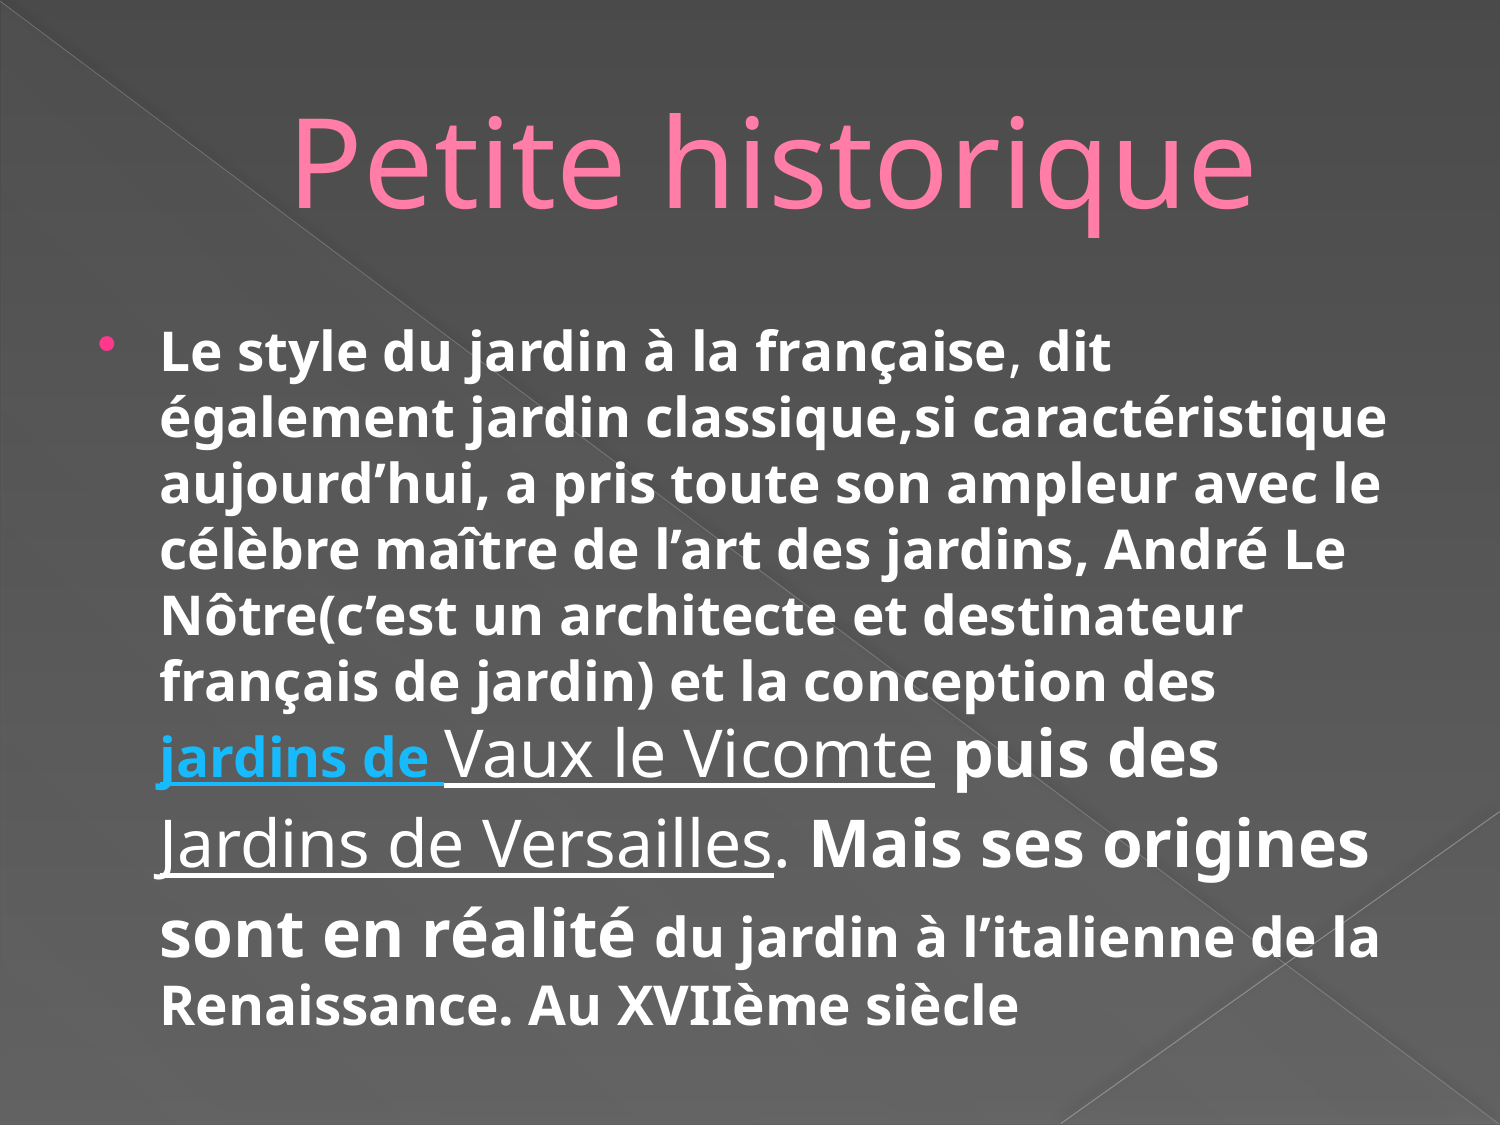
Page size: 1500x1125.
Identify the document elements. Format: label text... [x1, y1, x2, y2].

title Petite historique [75, 43, 1425, 274]
list Le style du jardin à la française, dit également jardin classique,si caractéristique aujourd’hui, a pris toute son ampleur avec le célèbre maître de l’art des jardins, André Le Nôtre(c’est un architecte et destinateur français de jardin) et la conception des jardins de Vaux le Vicomte puis des Jardins de Versailles. Mais ses origines sont en réalité du jardin à l’italienne de la Renaissance. Au XVIIème siècle [75, 308, 1425, 1059]
